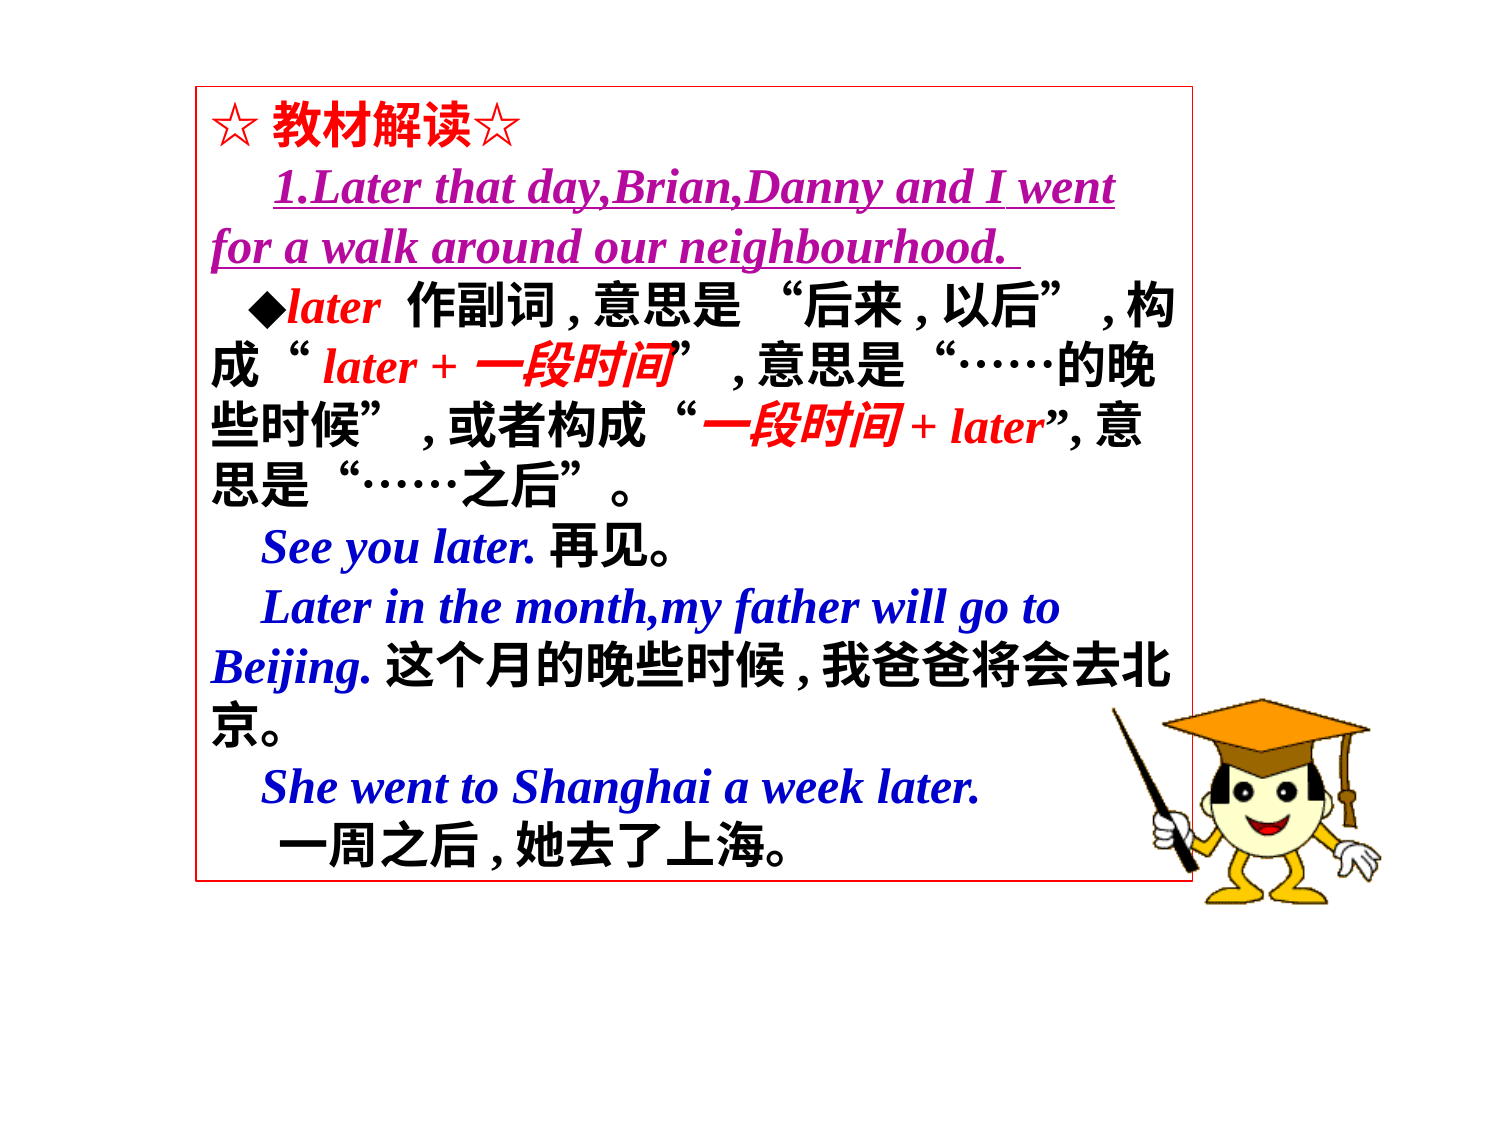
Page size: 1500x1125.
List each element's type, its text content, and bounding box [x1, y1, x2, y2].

text_box ☆教材解读☆ 1.Later that day,Brian,Danny and I went for a walk around our neighbourhood. ◆later 作副词,意思是 “后来,以后”,构成“later +一段时间”,意思是“……的晚些时候”,或者构成“一段时间+ later”,意思是“……之后”。 See you later.再见。 Later in the month,my father will go to Beijing.这个月的晚些时候,我爸爸将会去北京。 She went to Shanghai a week later. 一周之后,她去了上海。 [195, 86, 1193, 882]
picture [1091, 683, 1405, 919]
